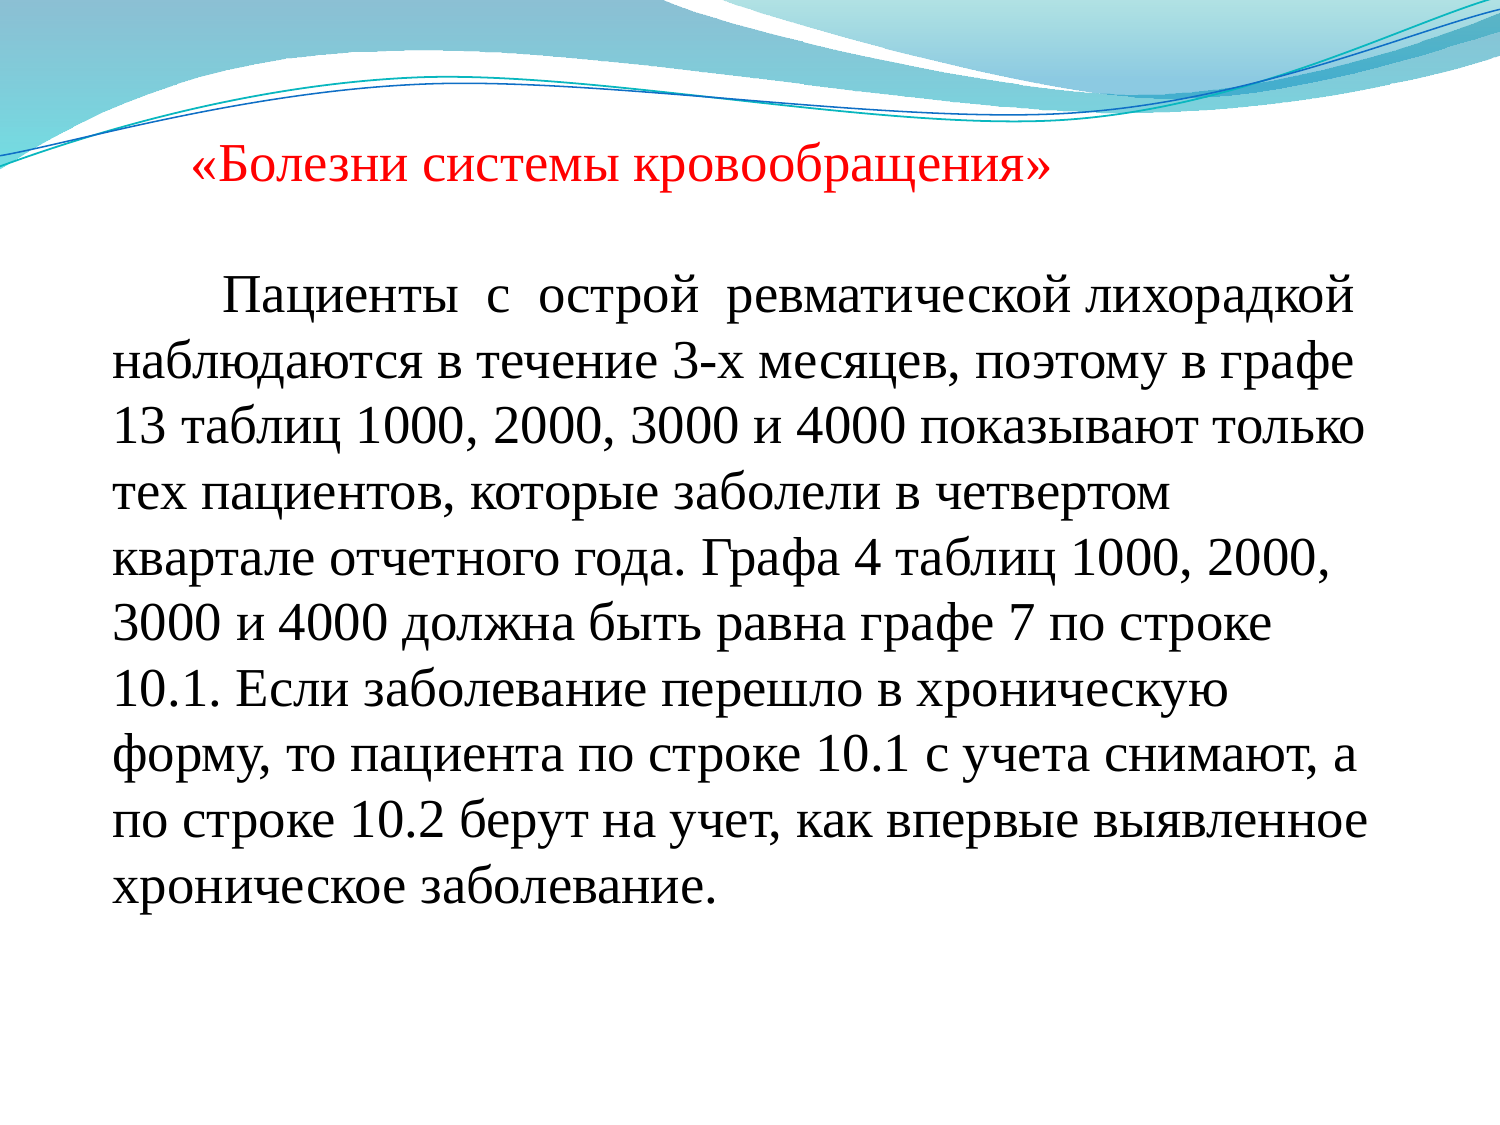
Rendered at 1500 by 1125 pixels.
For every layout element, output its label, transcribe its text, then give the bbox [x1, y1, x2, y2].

title «Болезни системы кровообращения» Пациенты с острой ревматической лихорадкой наблюдаются в течение 3-х месяцев, поэтому в графе 13 таблиц 1000, 2000, 3000 и 4000 показывают только тех пациентов, которые заболели в четвертом квартале отчетного года. Графа 4 таблиц 1000, 2000, 3000 и 4000 должна быть равна графе 7 по строке 10.1. Если заболевание перешло в хроническую форму, то пациента по строке 10.1 с учета снимают, а по строке 10.2 берут на учет, как впервые выявленное хроническое заболевание. [112, 113, 1388, 914]
